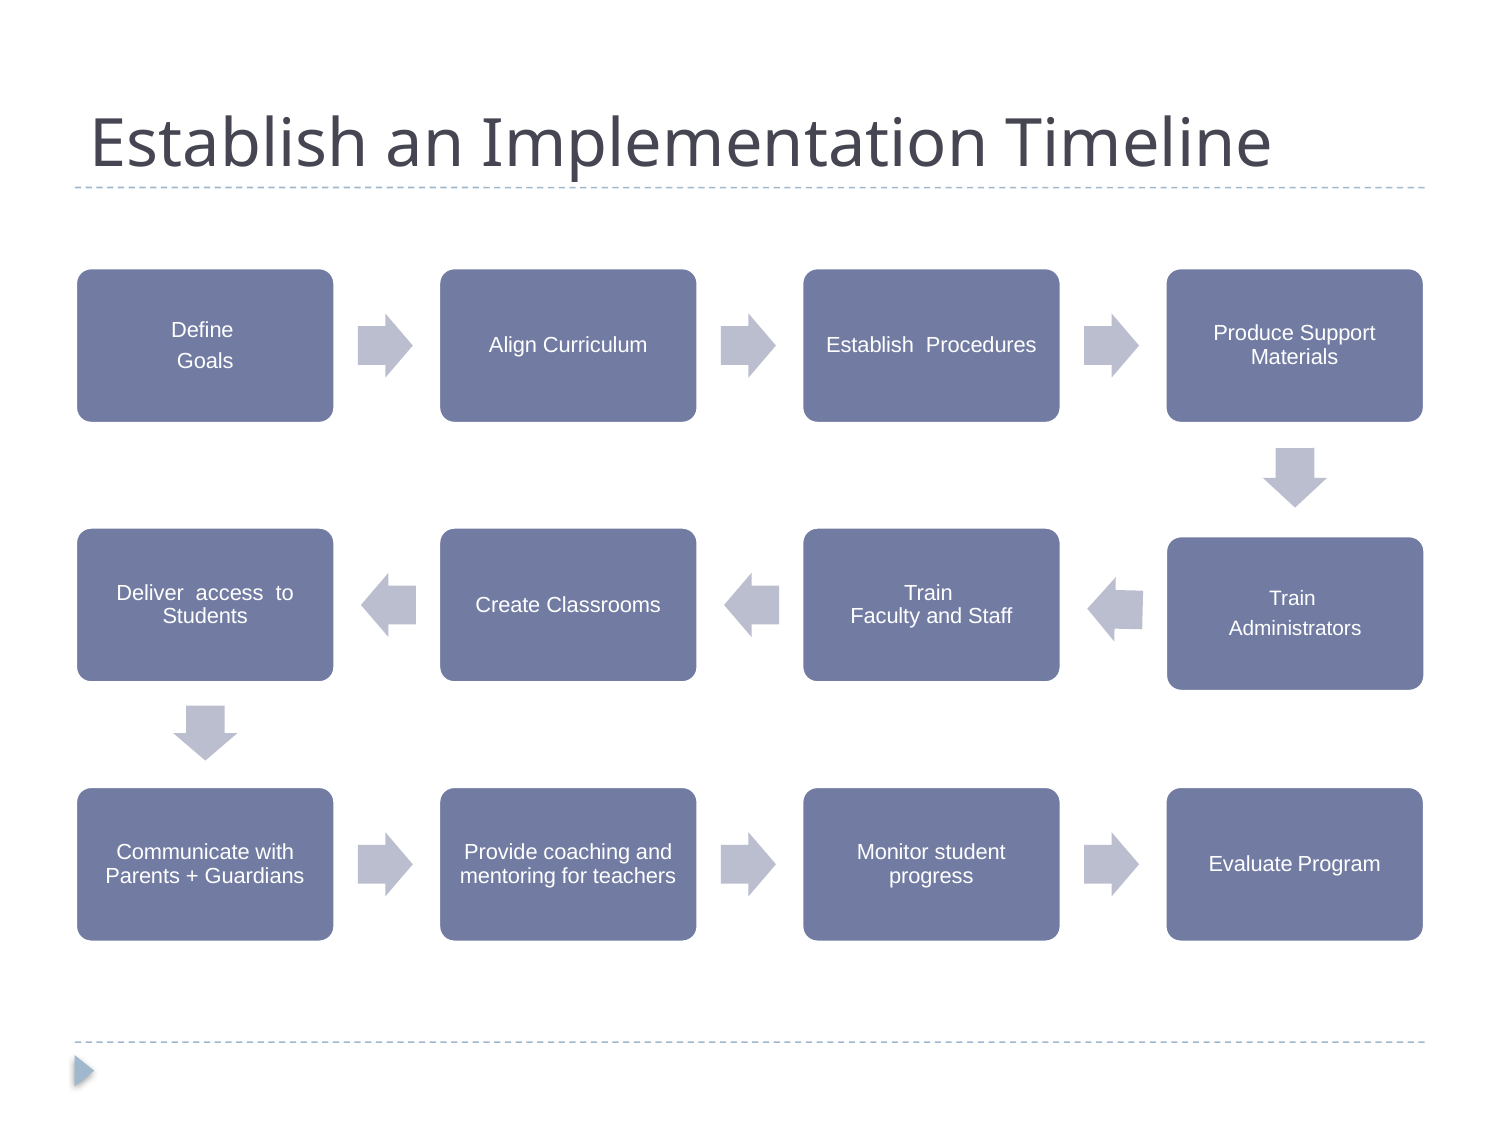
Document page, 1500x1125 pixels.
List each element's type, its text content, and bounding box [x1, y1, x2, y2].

title Establish an Implementation Timeline [75, 24, 1425, 188]
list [74, 199, 1426, 1011]
